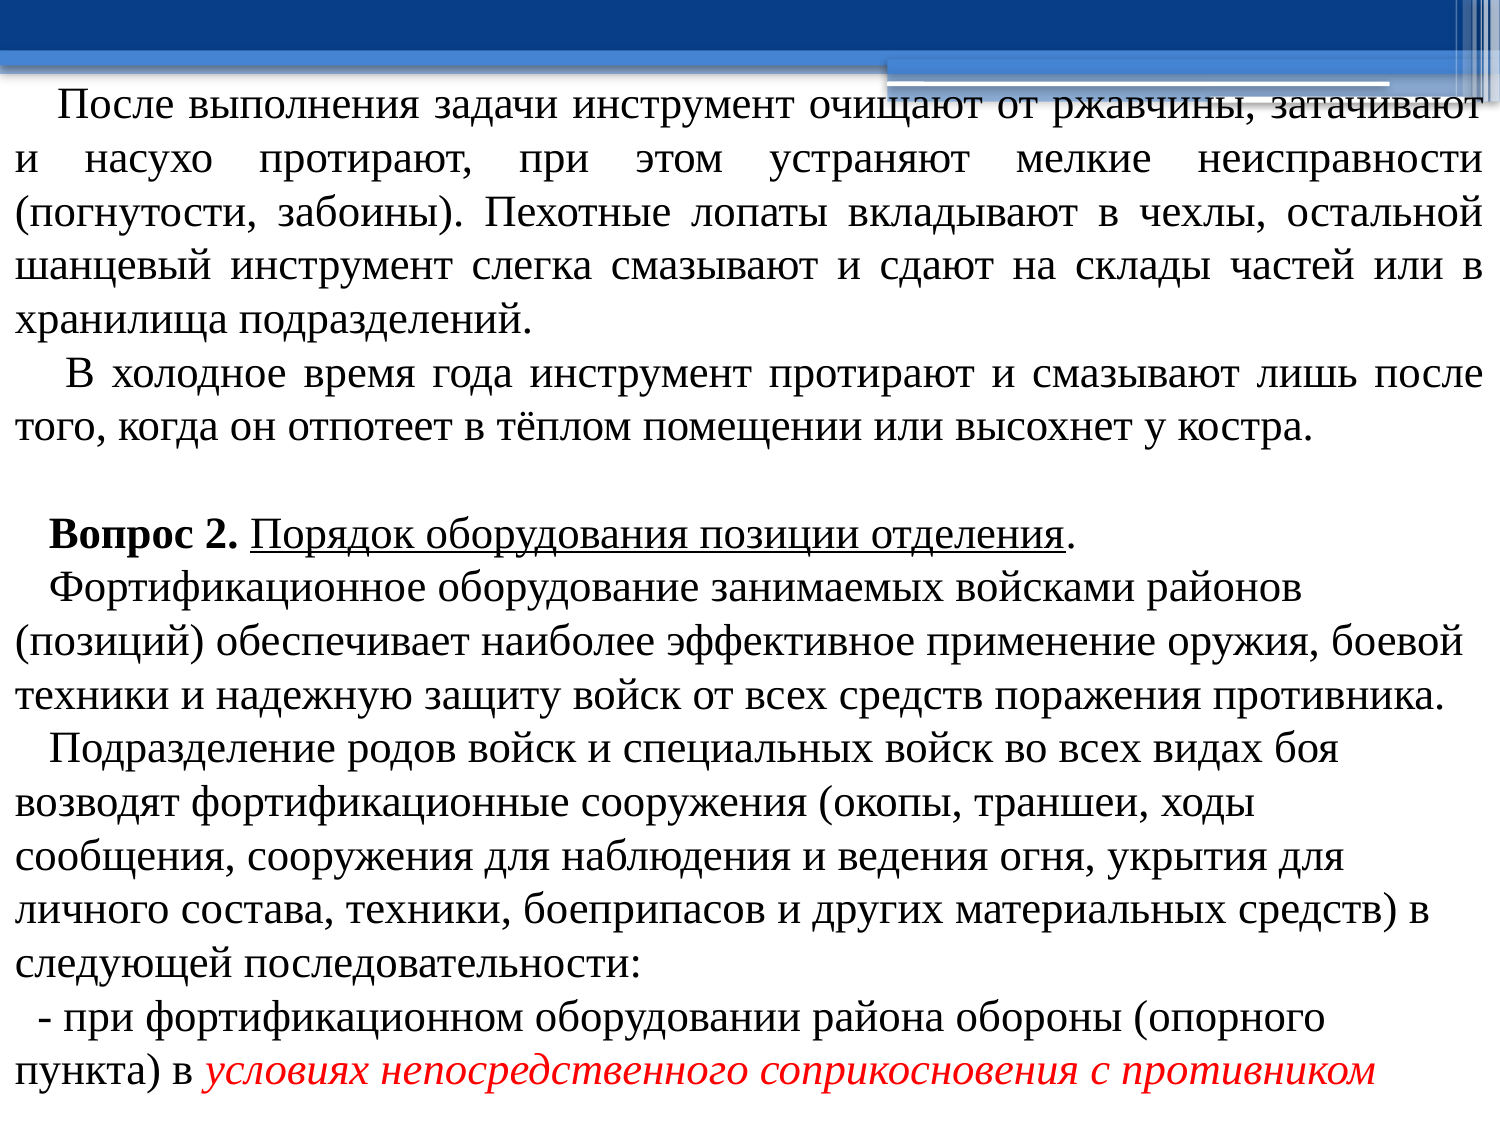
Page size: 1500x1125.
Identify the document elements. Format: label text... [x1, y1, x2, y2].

text_box После выполнения задачи инструмент очищают от ржавчины, затачивают и насухо протирают, при этом устраняют мелкие неисправности (погнутости, забоины). Пехотные лопаты вкладывают в чехлы, остальной шанцевый инструмент слегка смазывают и сдают на склады частей или в хранилища подразделений. В холодное время года инструмент протирают и смазывают лишь после того, когда он отпотеет в тёплом помещении или высохнет у костра. Вопрос 2. Порядок оборудования позиции отделения. Фортификационное оборудование занимаемых войсками районов (позиций) обеспечивает наиболее эффективное применение оружия, боевой техники и надежную защиту войск от всех средств поражения противника. Подразделение родов войск и специальных войск во всех видах боя возводят фортификационные сооружения (окопы, траншеи, ходы сообщения, сооружения для наблюдения и ведения огня, укрытия для личного состава, техники, боеприпасов и других материальных средств) в следующей последовательности: - при фортификационном оборудовании района обороны (опорного пункта) в условиях непосредственного соприкосновения с противником [0, 66, 1500, 1102]
